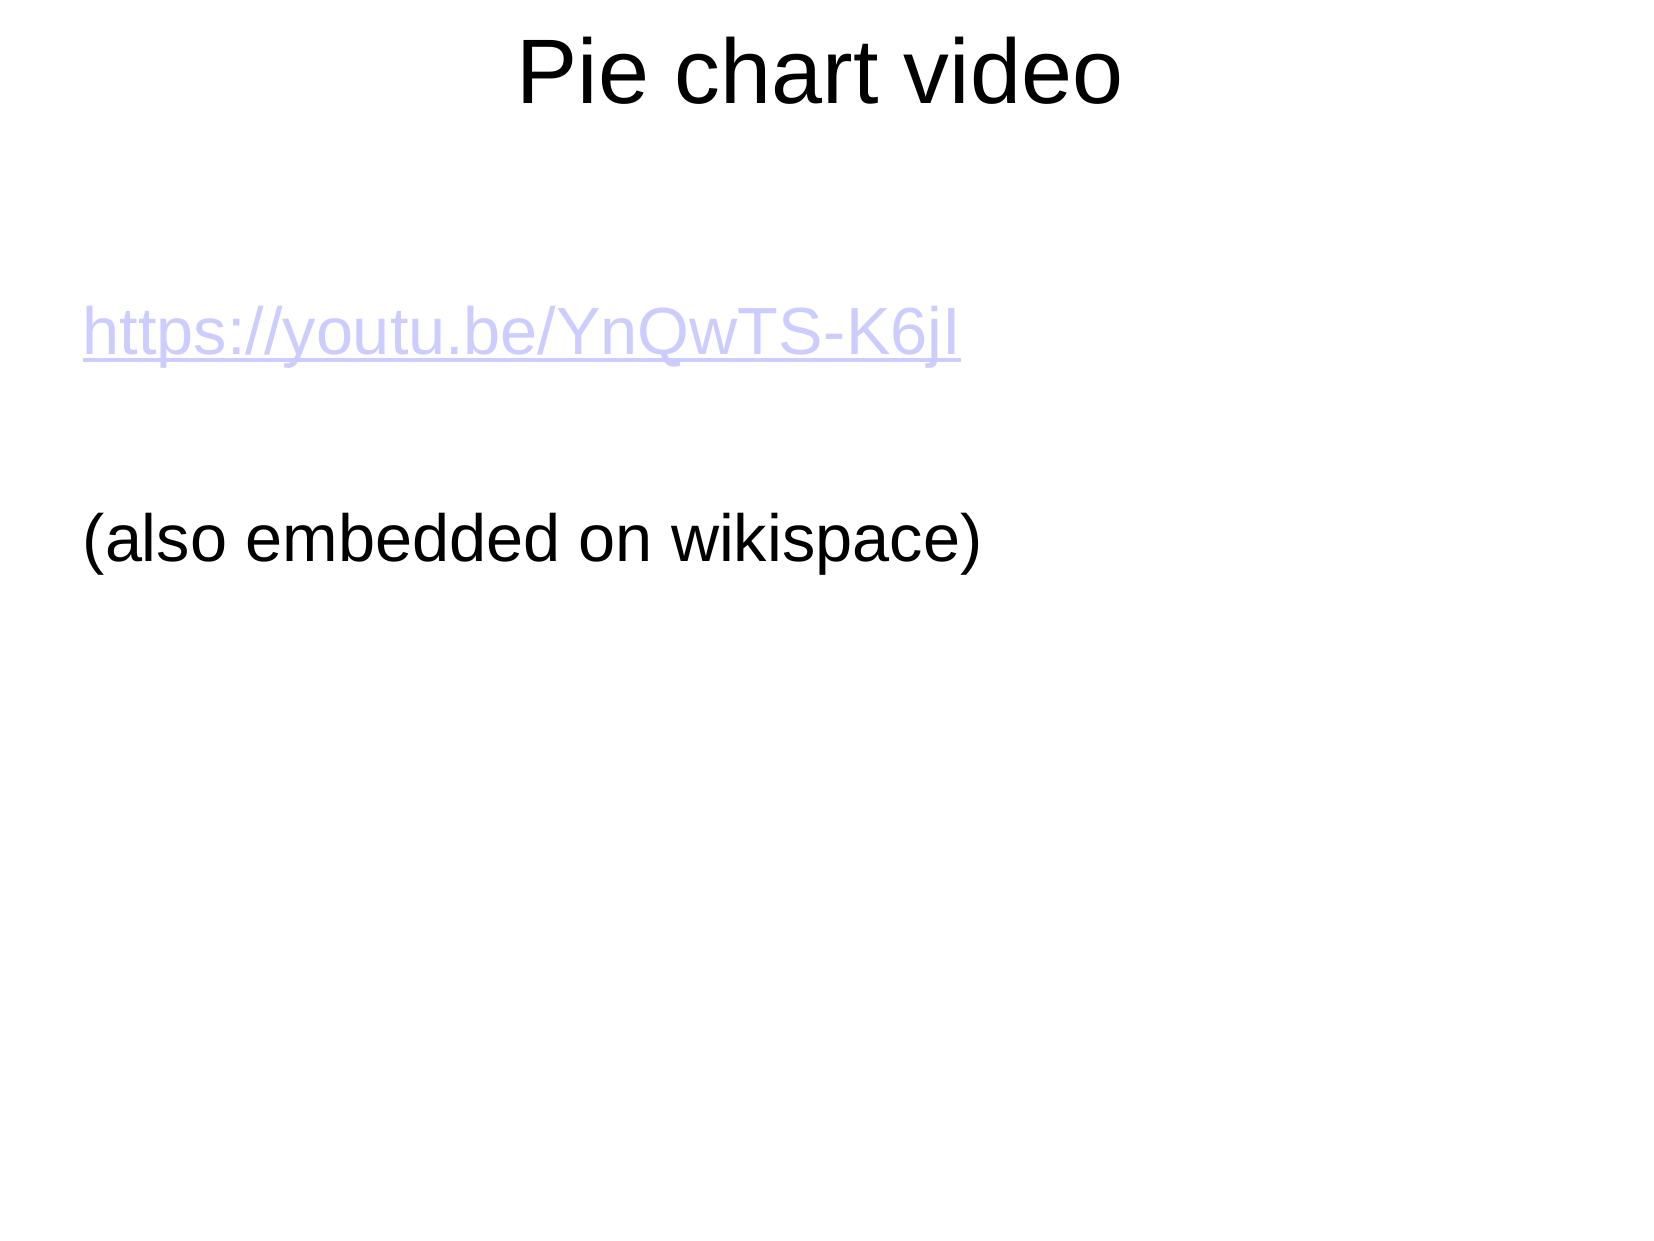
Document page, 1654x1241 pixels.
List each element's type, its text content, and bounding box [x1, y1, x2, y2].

list https://youtu.be/YnQwTS-K6jI (also embedded on wikispace) [82, 290, 1570, 1138]
title Pie chart video [76, 0, 1565, 146]
